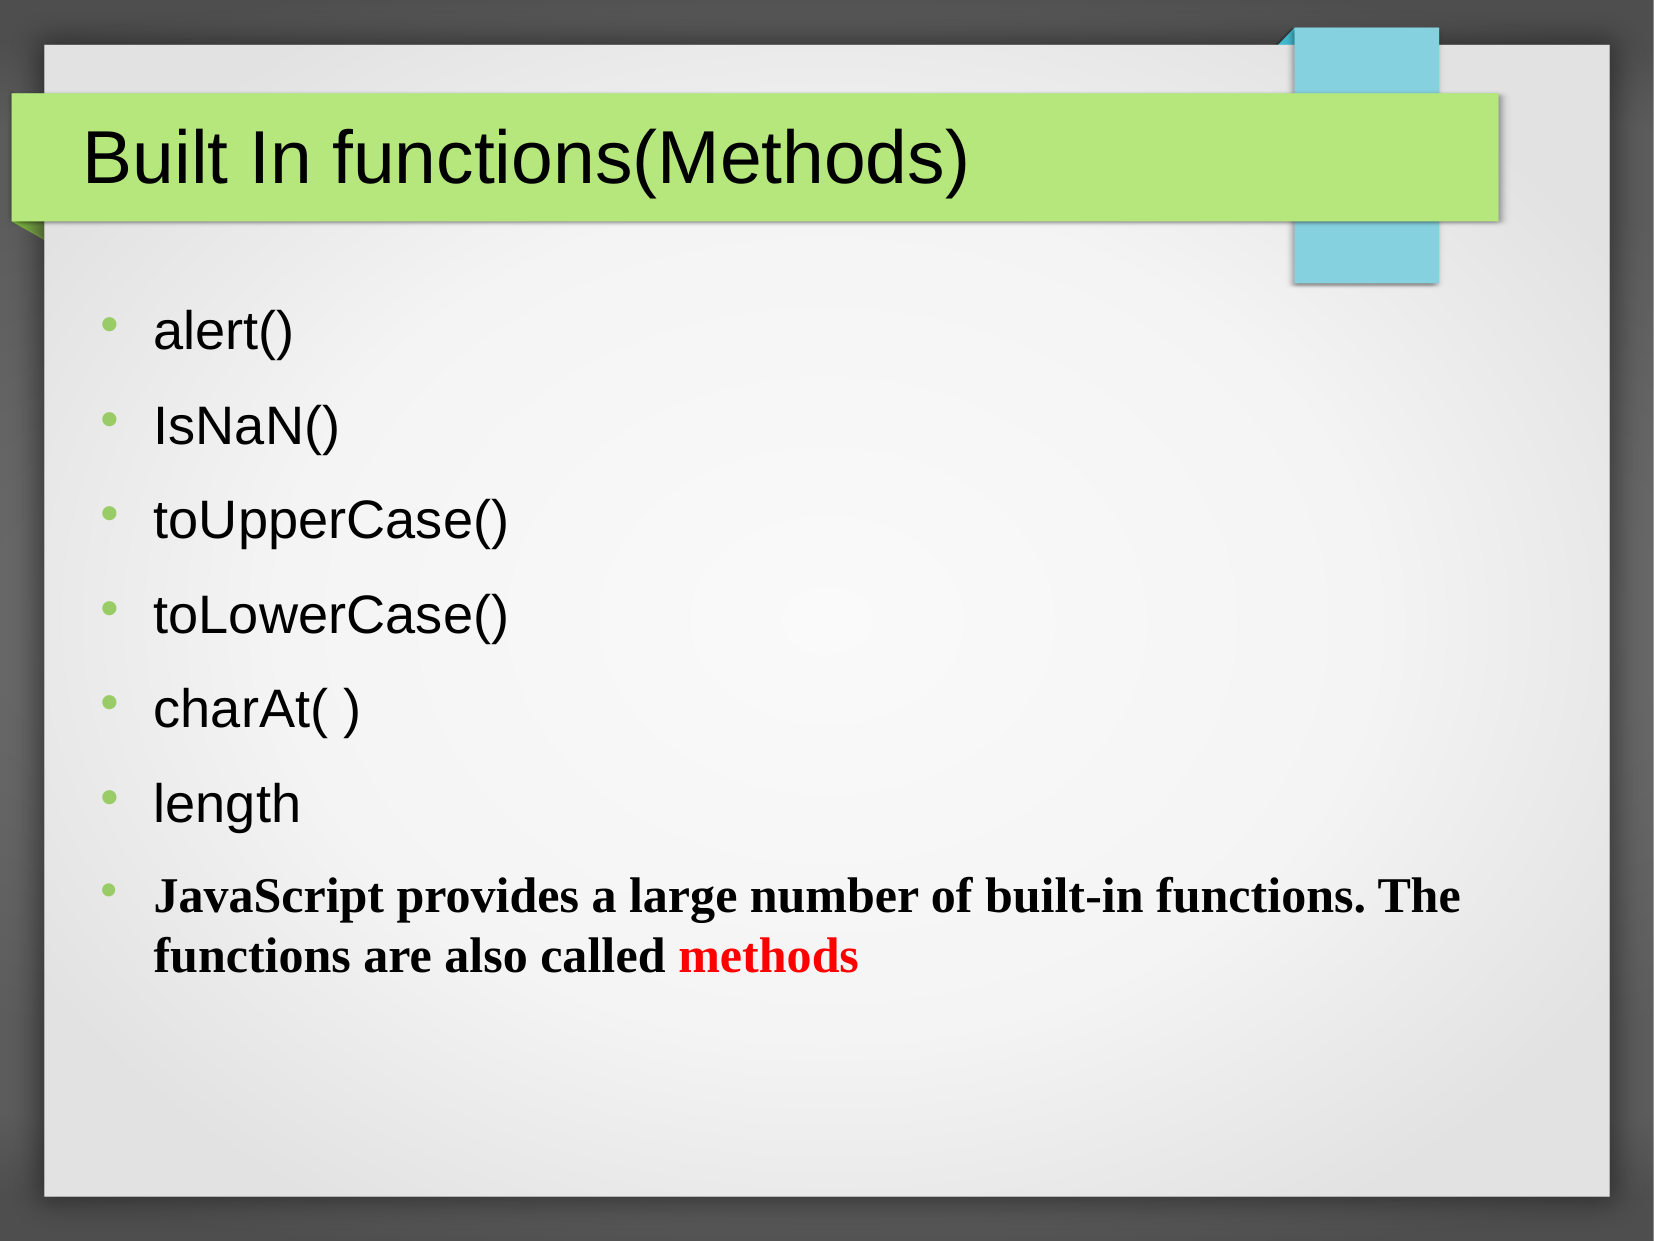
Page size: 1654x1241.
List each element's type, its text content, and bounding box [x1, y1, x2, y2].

text_box Built In functions(Methods) [82, 108, 1264, 199]
text_box alert() IsNaN() toUpperCase() toLowerCase() charAt( ) length JavaScript provides a large number of built-in functions. The functions are also called methods [82, 295, 1571, 1015]
picture [0, 0, 1654, 1241]
